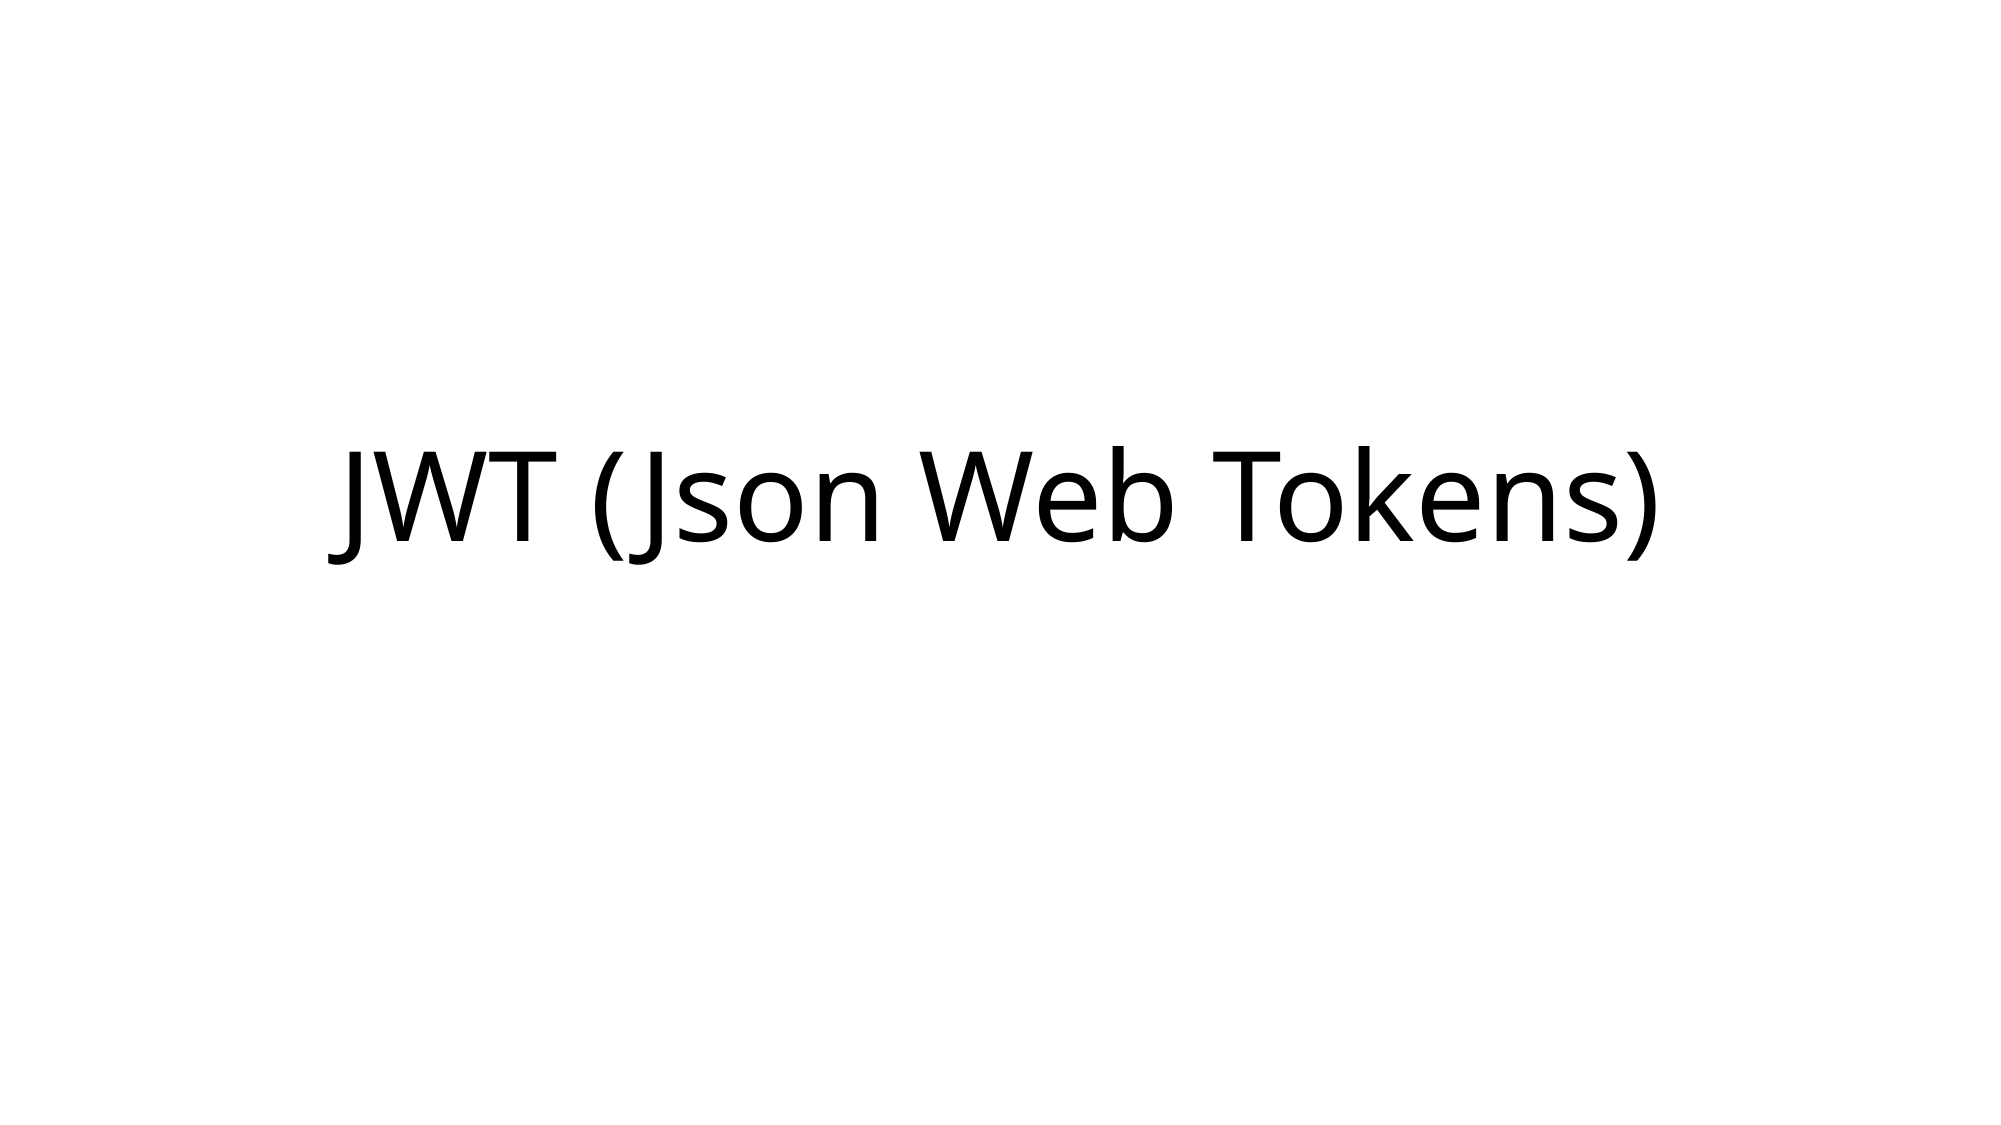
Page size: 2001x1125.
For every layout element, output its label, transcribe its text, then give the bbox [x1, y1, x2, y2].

title JWT (Json Web Tokens) [249, 184, 1750, 576]
